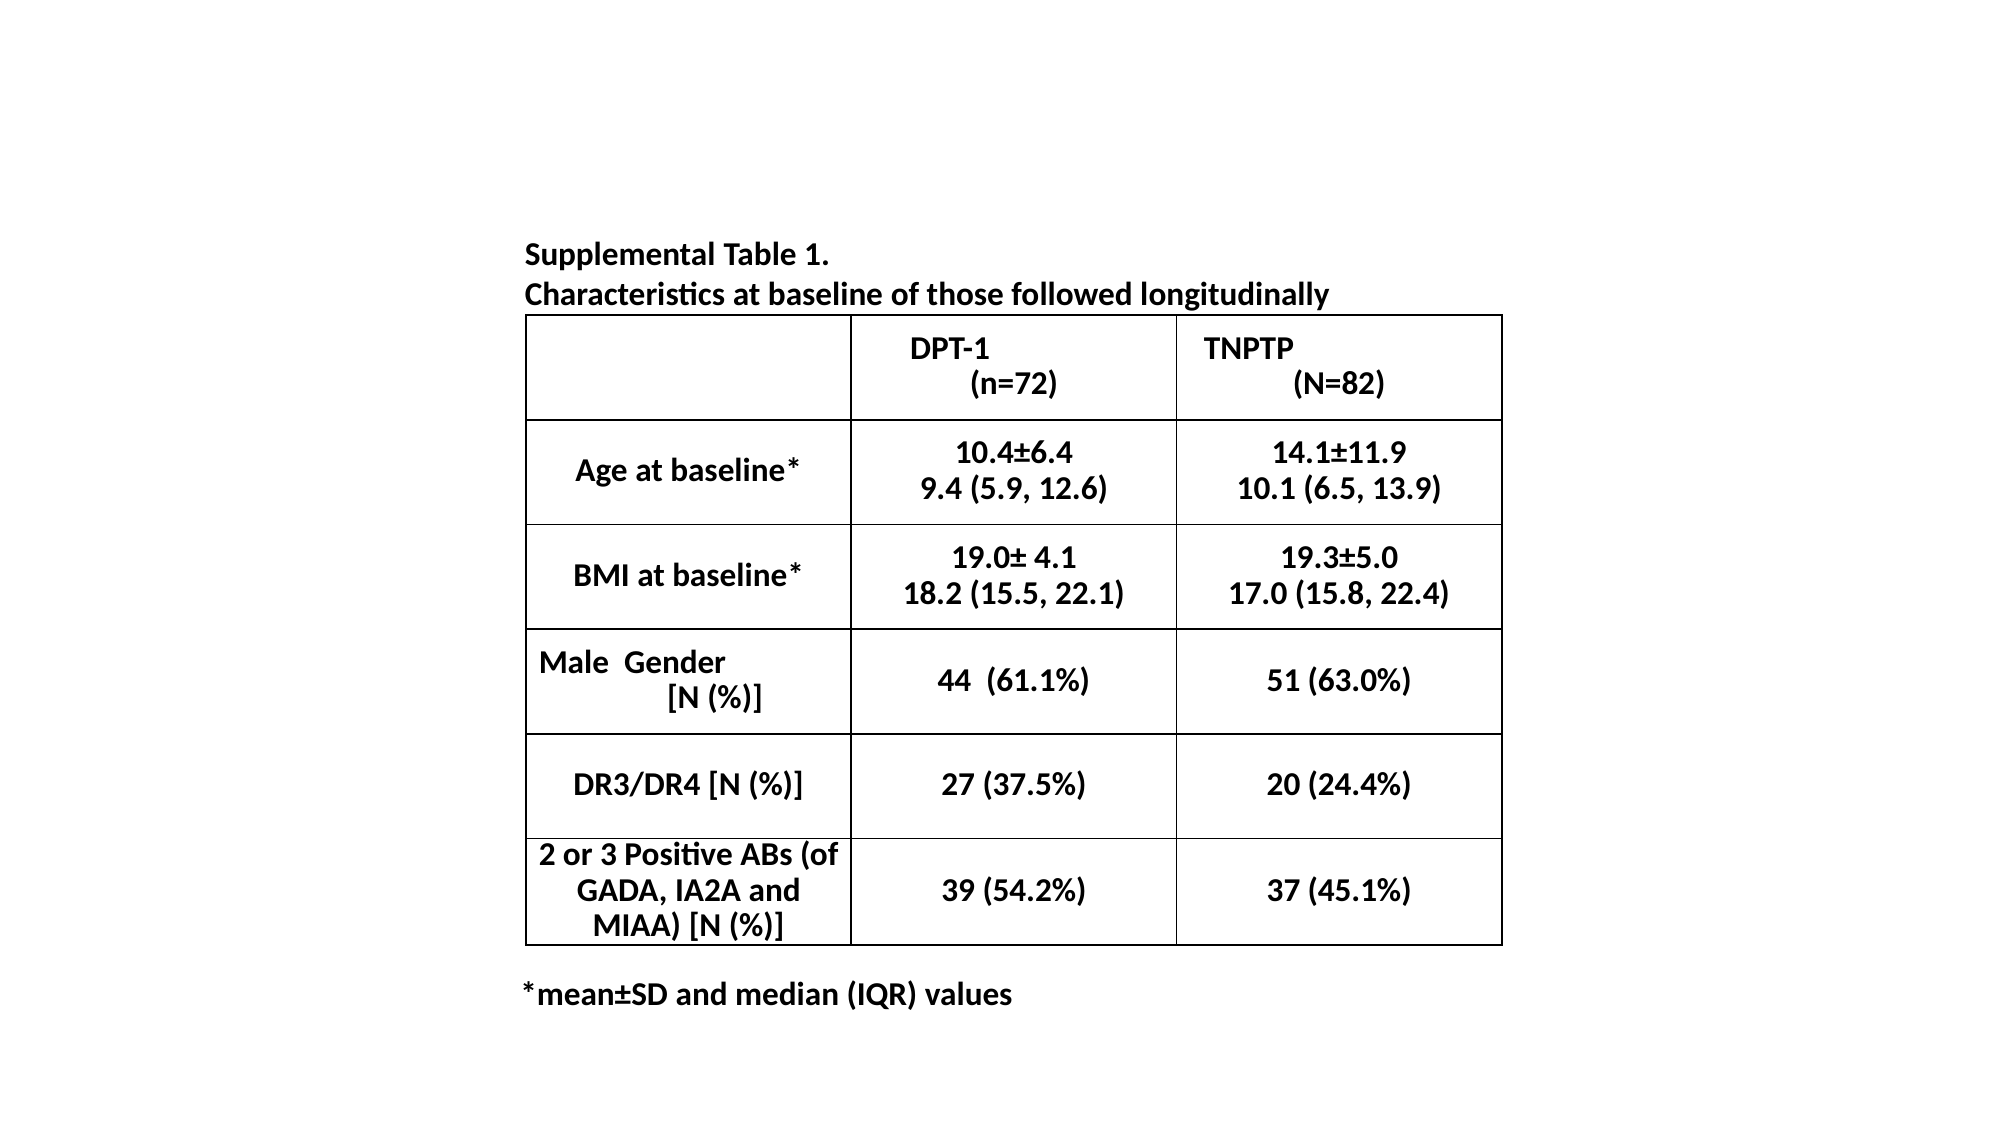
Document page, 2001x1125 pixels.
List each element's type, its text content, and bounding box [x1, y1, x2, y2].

table_cell 14.1±11.9 10.1 (6.5, 13.9) [1177, 421, 1501, 524]
text_box *mean±SD and median (IQR) values [498, 965, 1751, 1020]
table_cell DR3/DR4 [N (%)] [527, 735, 850, 838]
table_cell 27 (37.5%) [852, 735, 1176, 838]
table_cell 2 or 3 Positive ABs (of GADA, IA2A and MIAA) [N (%)] [527, 839, 850, 944]
table_cell 10.4±6.4 9.4 (5.9, 12.6) [852, 421, 1176, 524]
table_cell BMI at baseline* [527, 525, 850, 628]
text_box Supplemental Table 1. Characteristics at baseline of those followed longitudinally [509, 224, 1762, 320]
table_cell Age at baseline* [527, 421, 850, 524]
table_cell 37 (45.1%) [1177, 839, 1501, 944]
table_cell Male Gender [N (%)] [527, 630, 850, 733]
table_cell 20 (24.4%) [1177, 735, 1501, 838]
table_cell 39 (54.2%) [852, 839, 1176, 944]
table_header TNPTP (N=82) [1177, 320, 1501, 419]
table_header DPT-1 (n=72) [852, 320, 1176, 419]
table_header [527, 320, 850, 419]
table_cell 44 (61.1%) [852, 630, 1176, 733]
table_cell 19.3±5.0 17.0 (15.8, 22.4) [1177, 525, 1501, 628]
table_cell 51 (63.0%) [1177, 630, 1501, 733]
table_cell 19.0± 4.1 18.2 (15.5, 22.1) [852, 525, 1176, 628]
